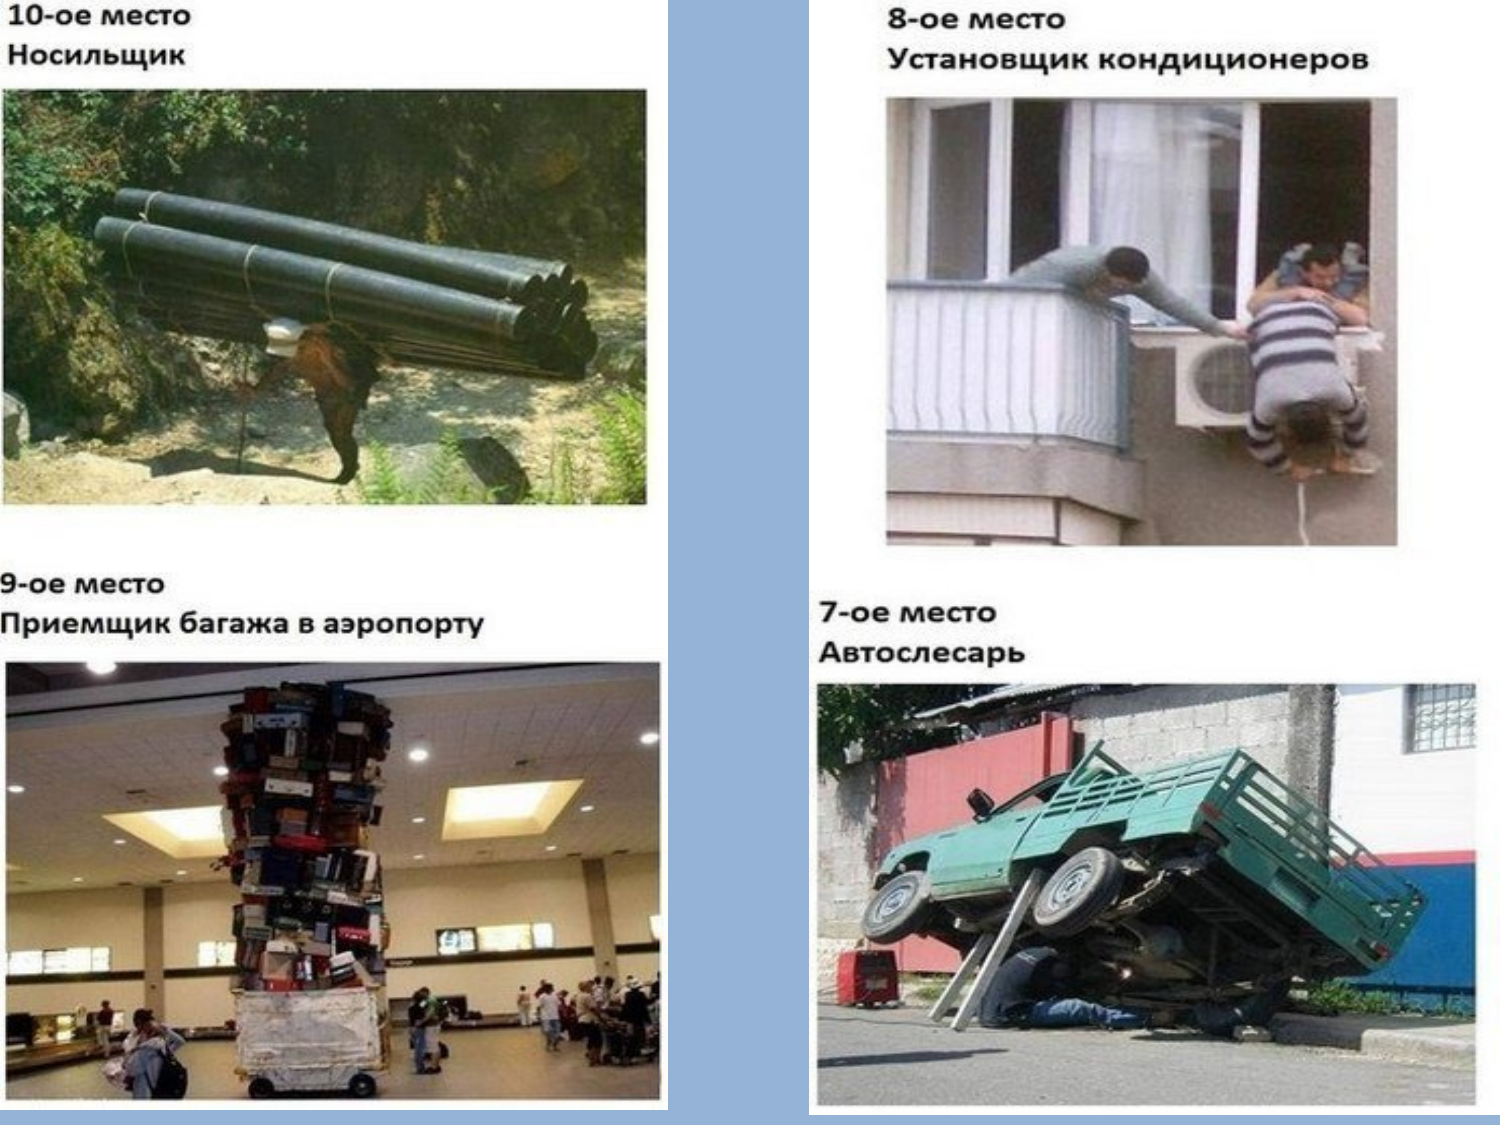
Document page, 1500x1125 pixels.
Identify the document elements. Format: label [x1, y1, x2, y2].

list [0, 0, 668, 1110]
list [808, 0, 1500, 1115]
